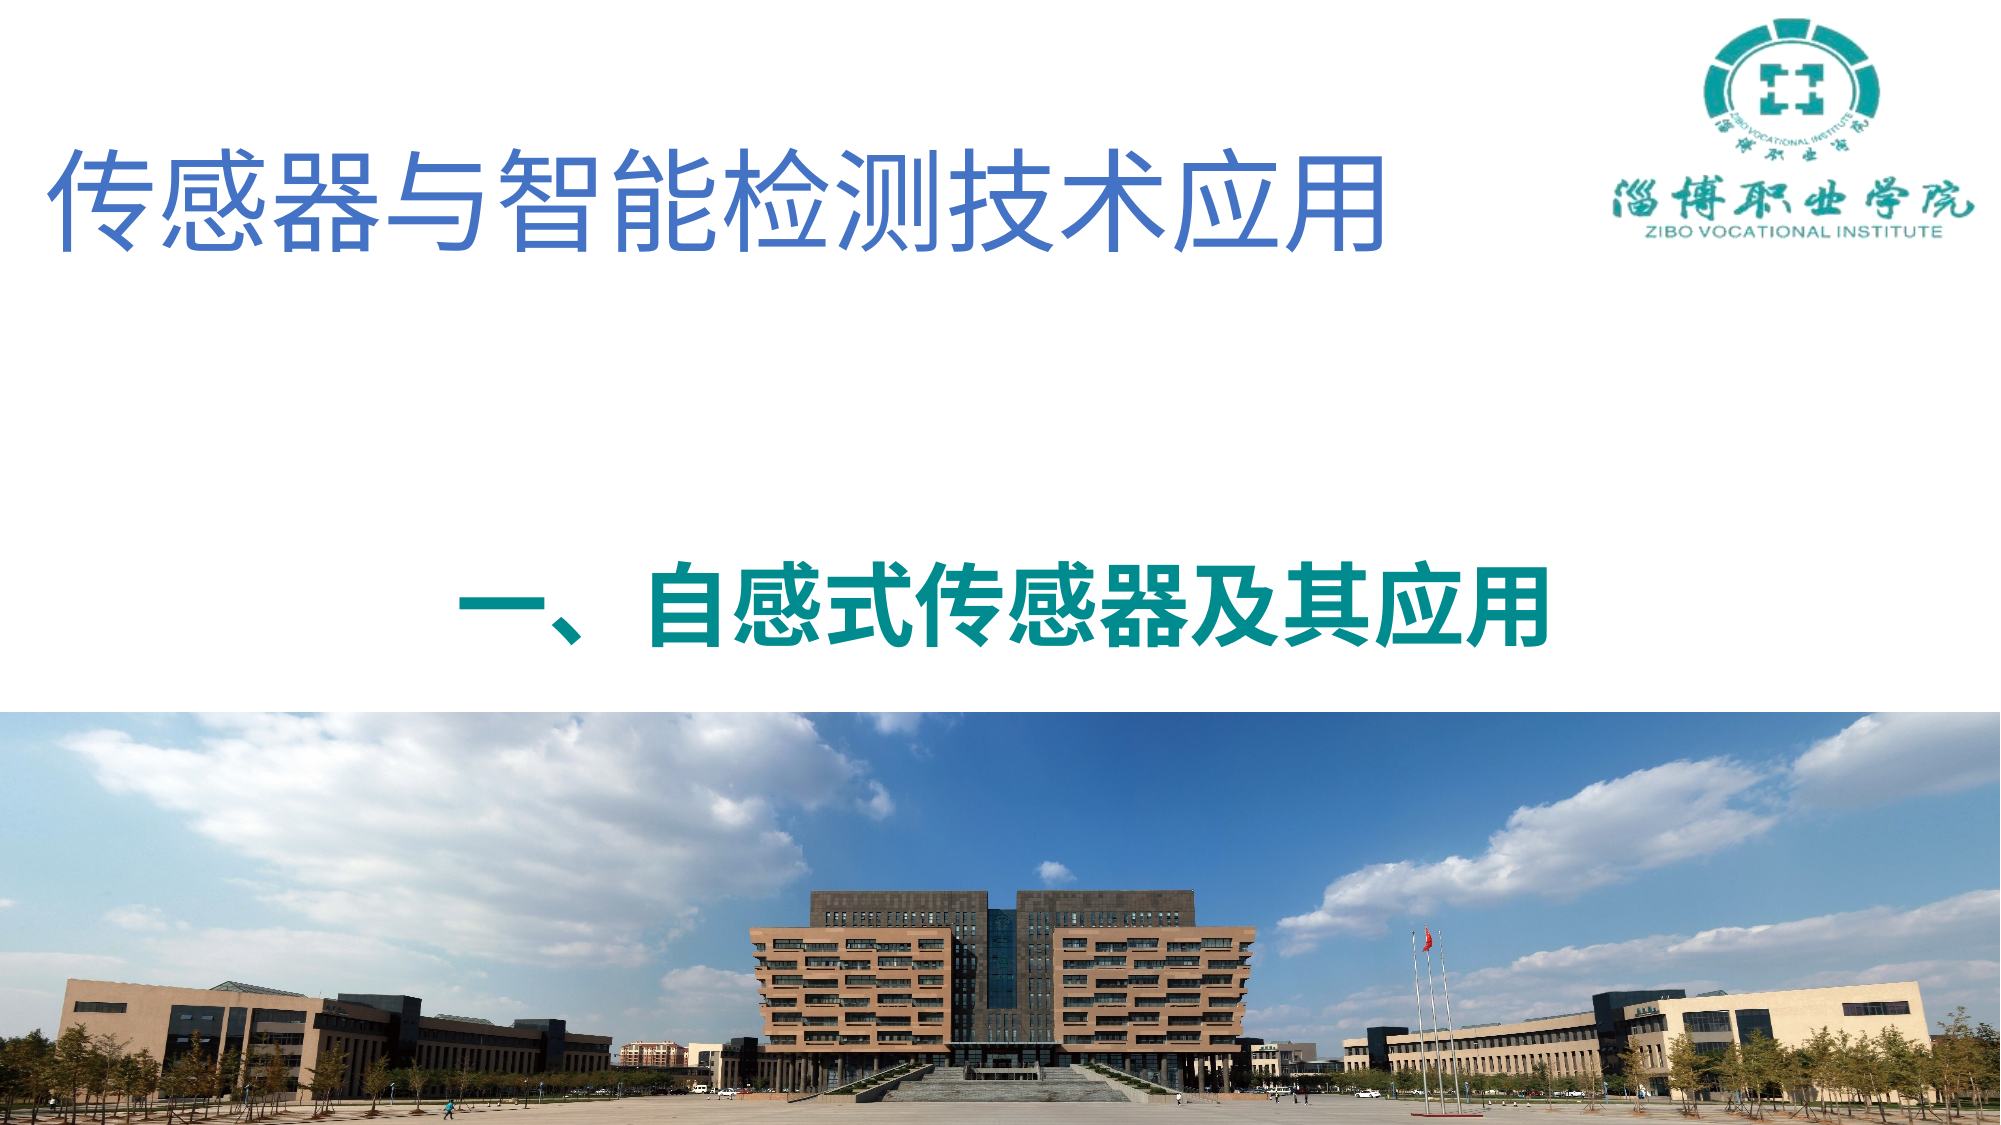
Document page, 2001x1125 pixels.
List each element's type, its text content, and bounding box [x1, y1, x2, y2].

text_box 传感器与智能检测技术应用 [30, 123, 1411, 274]
picture [0, 712, 2000, 1125]
text_box 一、自感式传感器及其应用 [441, 540, 1704, 666]
picture [1581, 4, 2000, 253]
